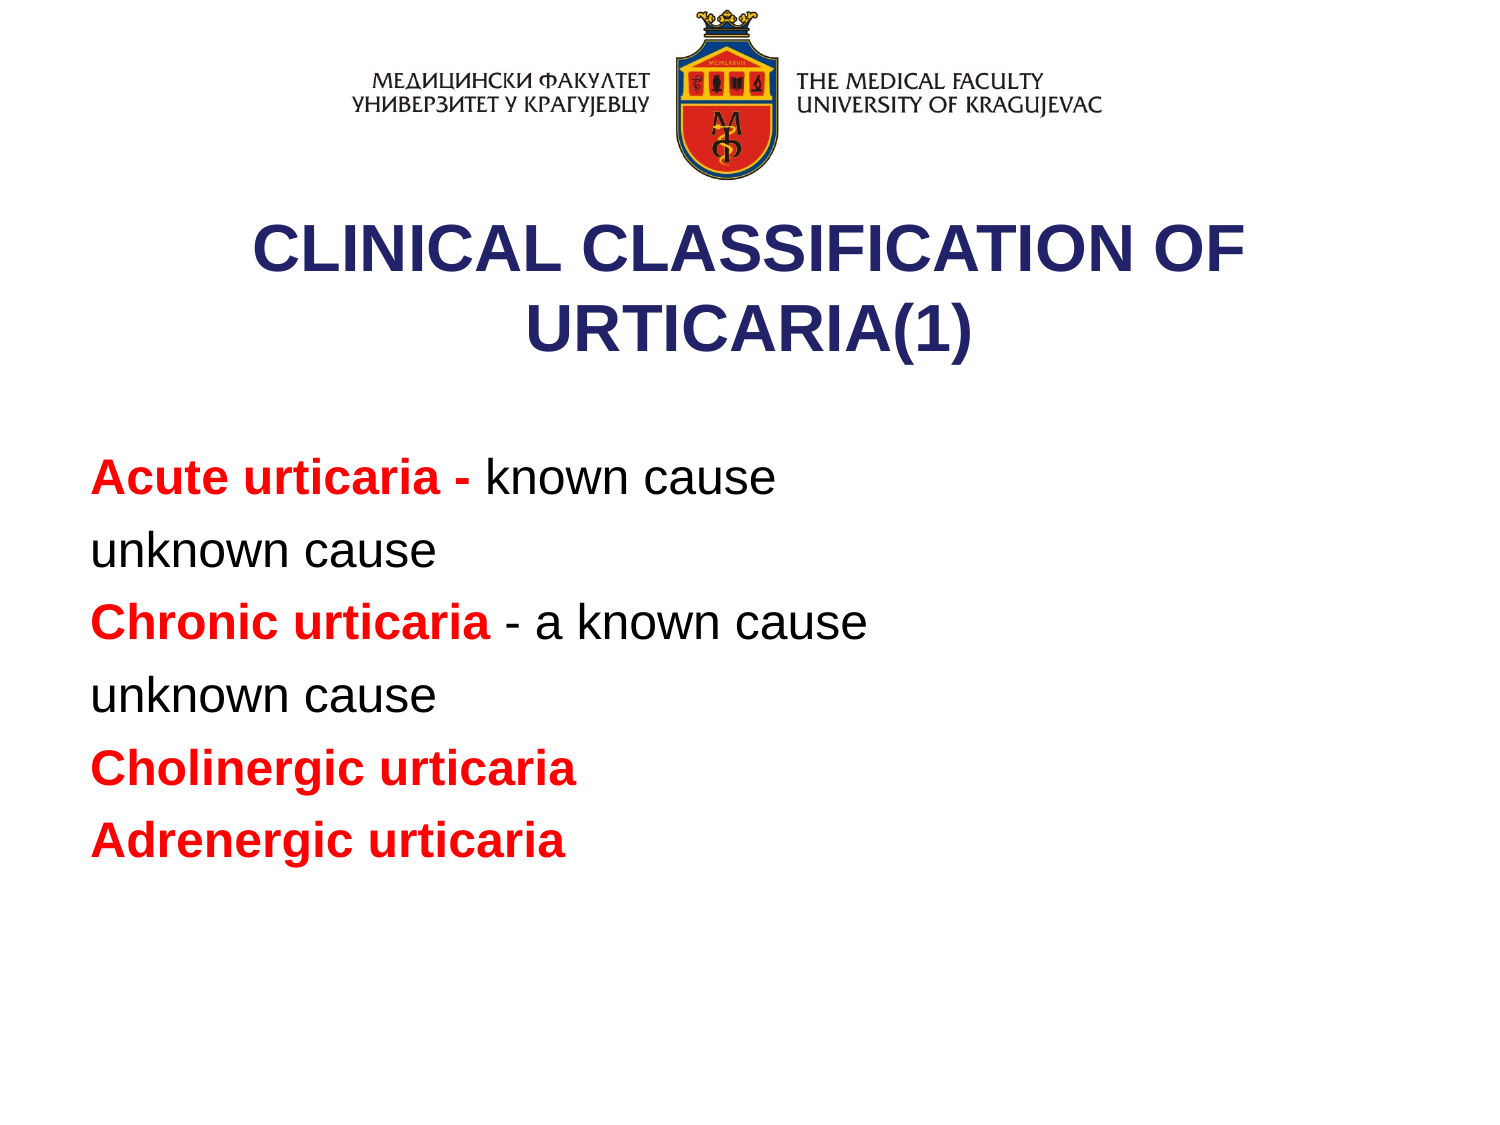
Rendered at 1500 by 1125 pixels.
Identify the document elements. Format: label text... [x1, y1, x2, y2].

text_box Acute urticaria - known cause unknown cause Chronic urticaria - a known cause unknown cause Cholinergic urticaria Adrenergic urticaria [75, 437, 1463, 913]
text_box CLINICAL CLASSIFICATION OF URTICARIA(1) [74, 287, 1425, 363]
picture [328, 0, 1125, 191]
